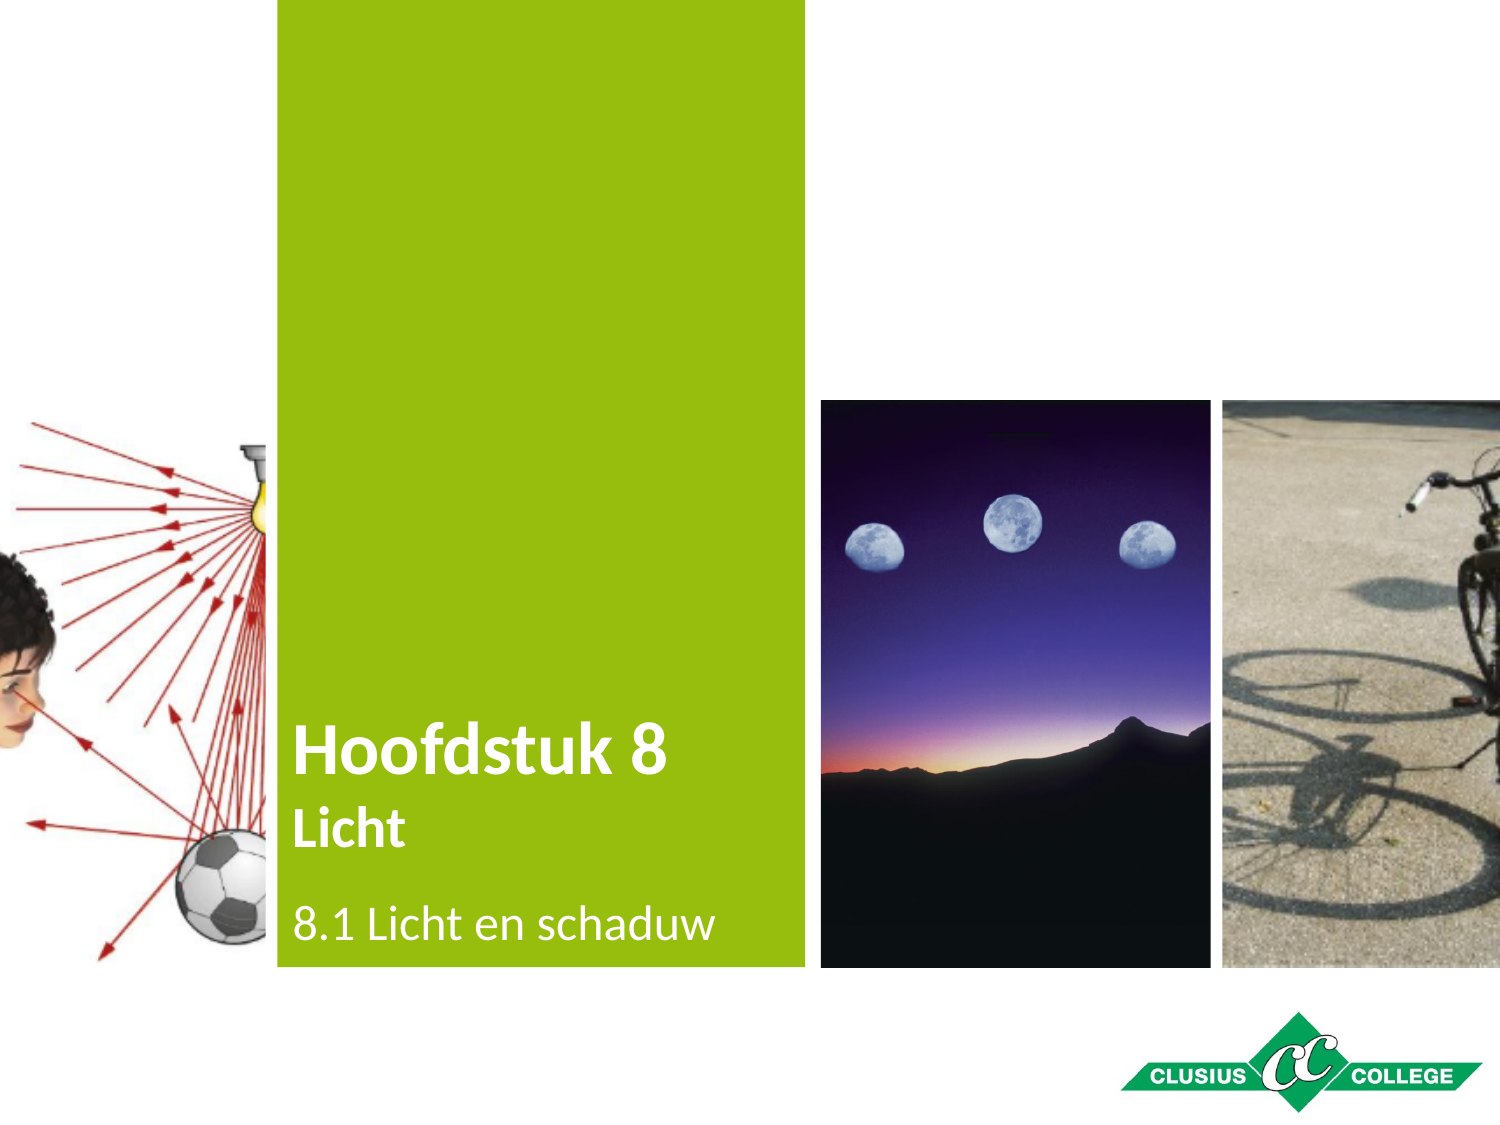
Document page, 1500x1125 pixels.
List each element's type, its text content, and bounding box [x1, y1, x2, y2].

picture [0, 399, 266, 968]
subtitle 8.1 Licht en schaduw [277, 882, 815, 965]
picture [1222, 399, 1500, 968]
picture [1103, 999, 1500, 1125]
text_box [275, 0, 807, 969]
title Hoofdstuk 8 Licht [277, 683, 806, 875]
picture [820, 399, 1211, 968]
